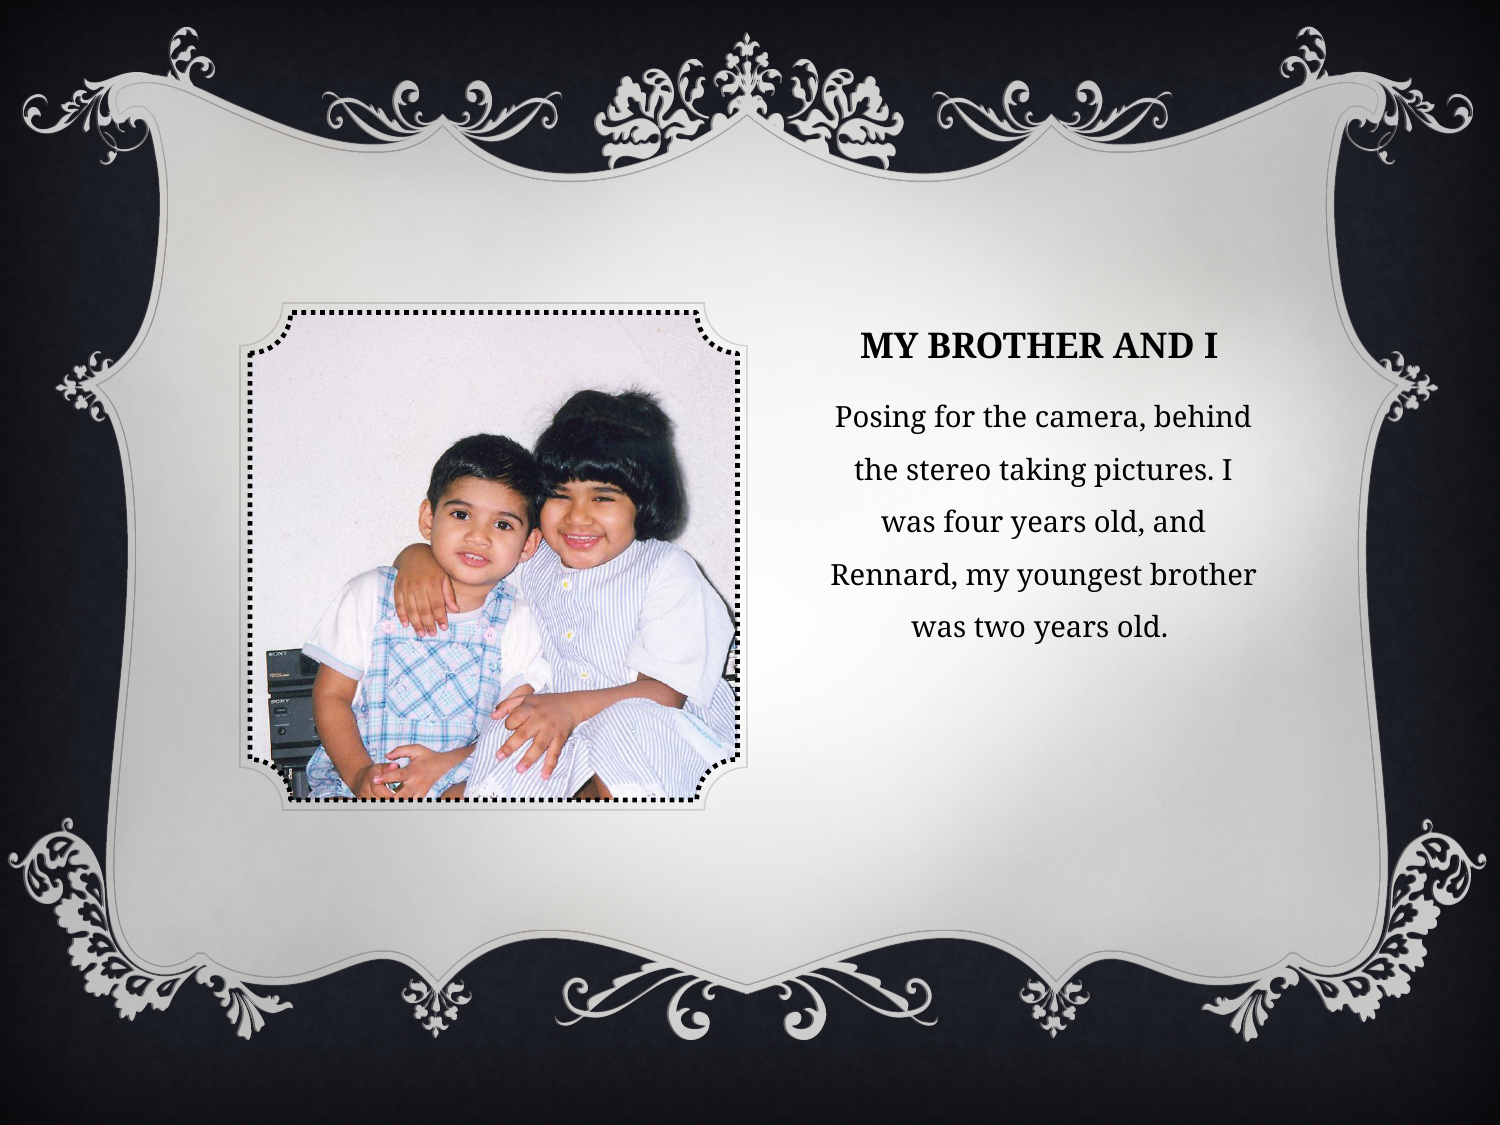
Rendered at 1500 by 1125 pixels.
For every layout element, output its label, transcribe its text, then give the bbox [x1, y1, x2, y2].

list Posing for the camera, behind the stereo taking pictures. I was four years old, and Rennard, my youngest brother was two years old. [812, 373, 1275, 846]
title My brother and I [812, 275, 1275, 373]
picture [0, 0, 1500, 1125]
